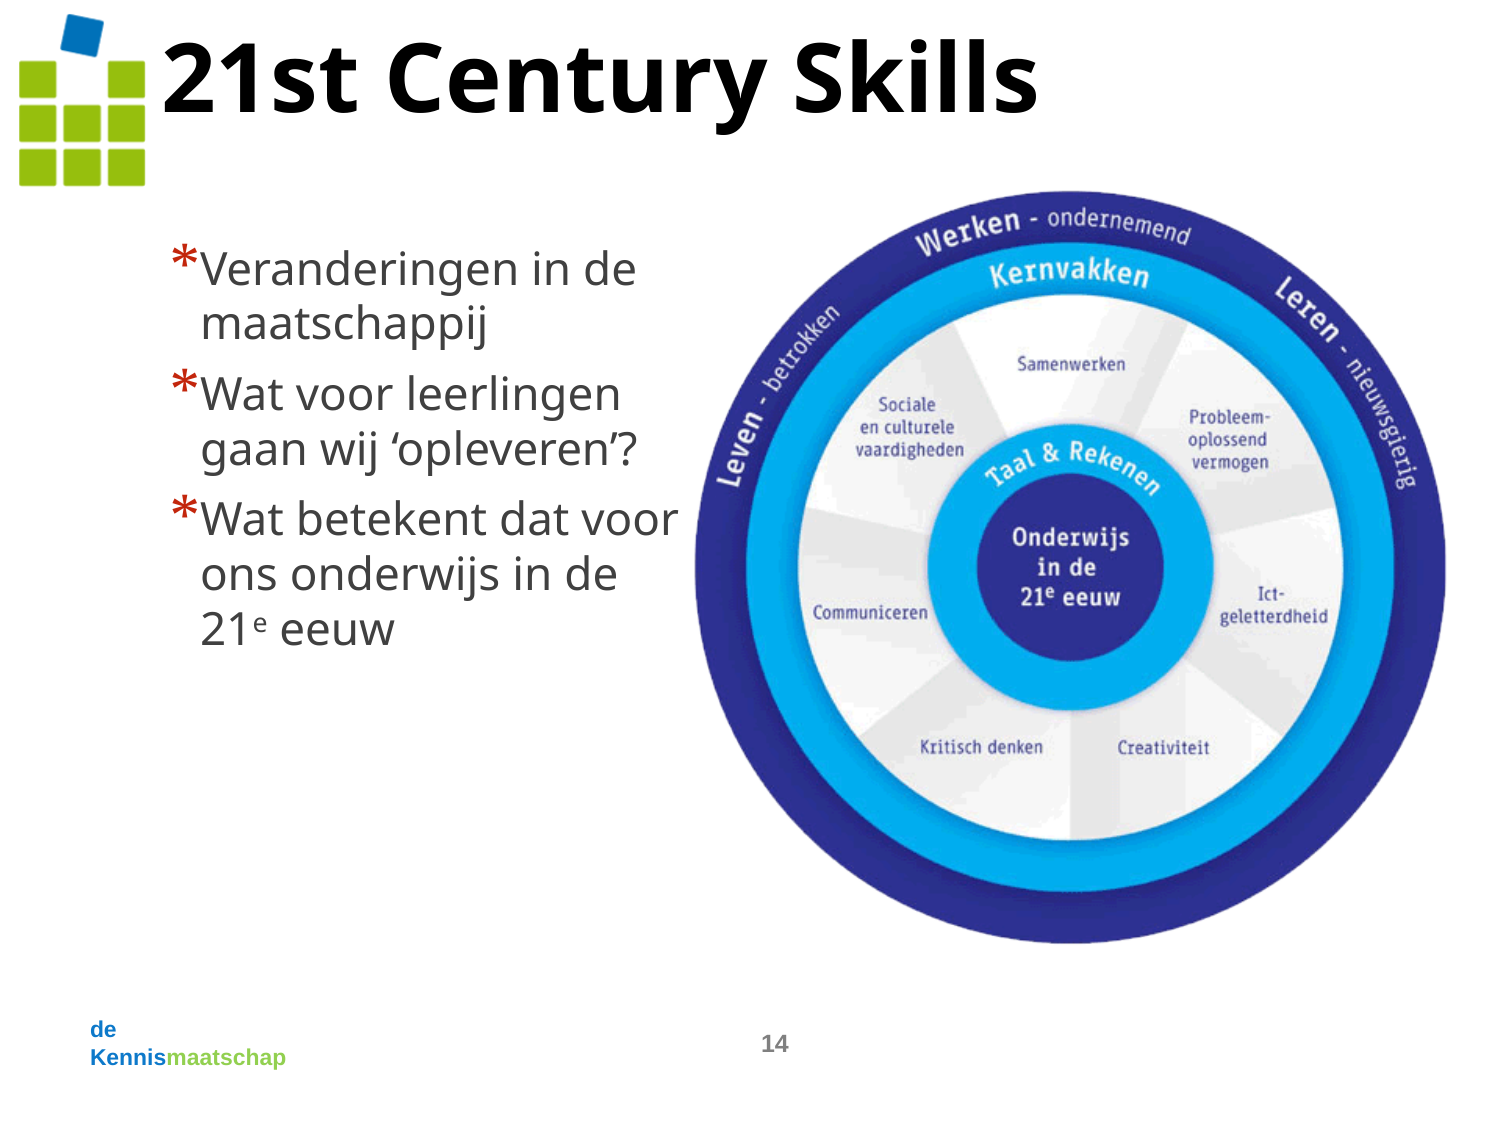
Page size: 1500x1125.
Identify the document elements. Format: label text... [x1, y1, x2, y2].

title 21st Century Skills [146, 8, 1495, 197]
picture [17, 3, 147, 197]
picture [678, 172, 1461, 961]
footer de Kennismaatschap [75, 1012, 624, 1073]
slide_number 14 [624, 1012, 925, 1073]
list Veranderingen in de maatschappij Wat voor leerlingen gaan wij ‘opleveren’? Wat betekent dat voor ons onderwijs in de 21e eeuw [147, 231, 675, 965]
